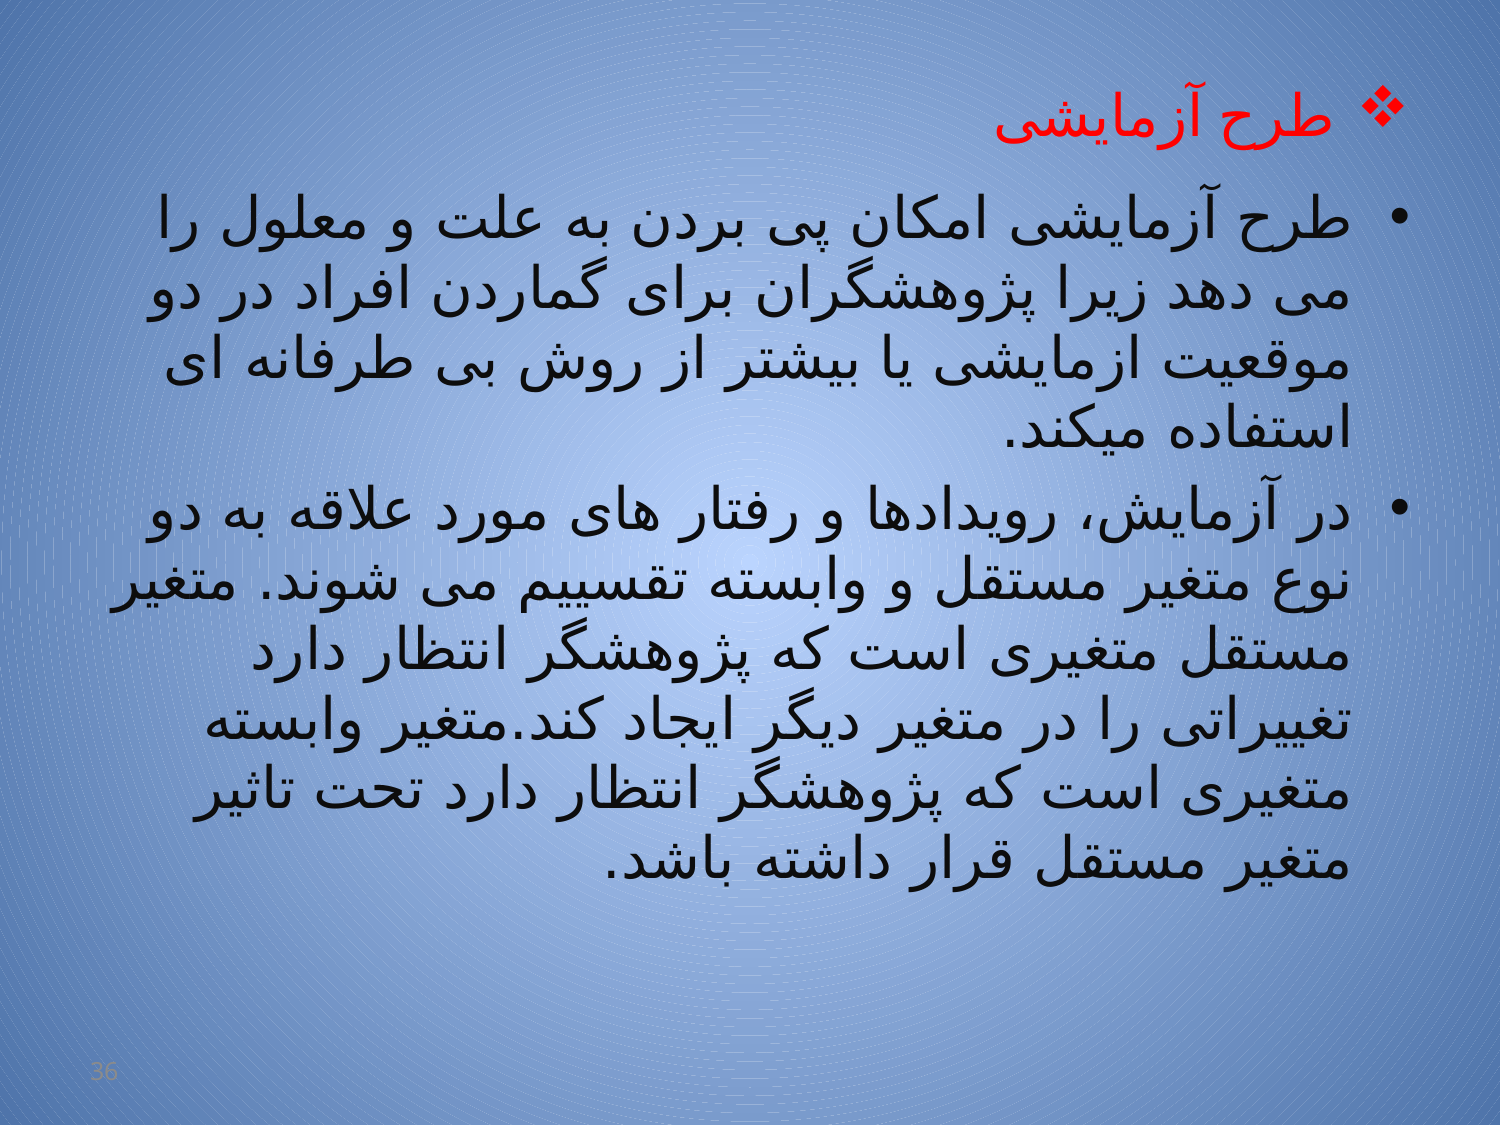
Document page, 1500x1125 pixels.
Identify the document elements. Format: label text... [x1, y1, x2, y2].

slide_number 36 [75, 1042, 425, 1103]
list طرح آزمایشی امکان پی بردن به علت و معلول را می دهد زیرا پژوهشگران برای گماردن افراد در دو موقعیت ازمایشی یا بیشتر از روش بی طرفانه ای استفاده میکند. در آزمایش، رویدادها و رفتار های مورد علاقه به دو نوع متغیر مستقل و وابسته تقسییم می شوند. متغیر مستقل متغیری است که پژوهشگر انتظار دارد تغییراتی را در متغیر دیگر ایجاد کند.متغیر وابسته متغیری است که پژوهشگر انتظار دارد تحت تاثیر متغیر مستقل قرار داشته باشد. [75, 172, 1425, 1047]
title طرح آزمایشی [75, 54, 1425, 172]
